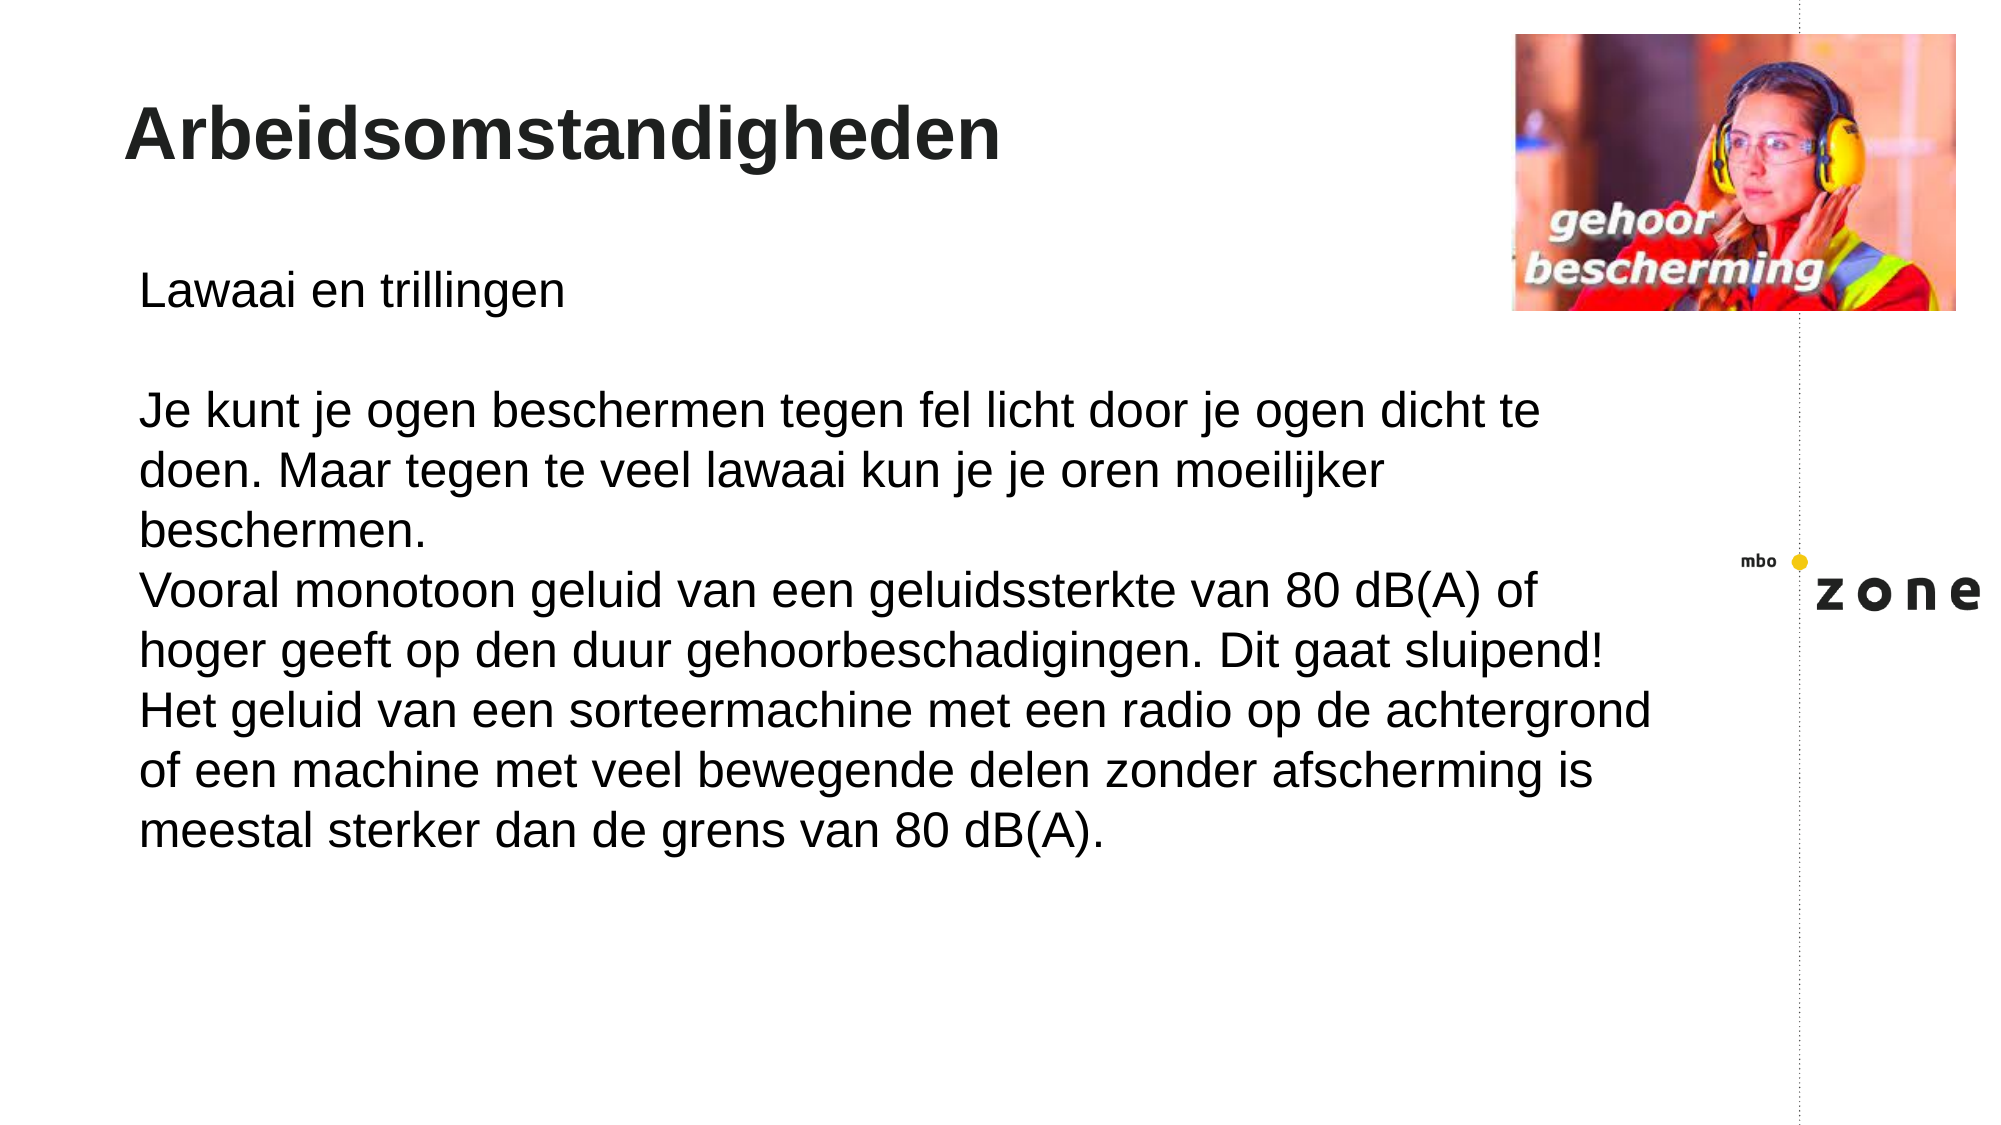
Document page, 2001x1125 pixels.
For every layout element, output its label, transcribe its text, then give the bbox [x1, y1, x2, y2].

text_box Lawaai en trillingen Je kunt je ogen beschermen tegen fel licht door je ogen dicht te doen. Maar tegen te veel lawaai kun je je oren moeilijker beschermen. Vooral monotoon geluid van een geluidssterkte van 80 dB(A) of hoger geeft op den duur gehoorbeschadigingen. Dit gaat sluipend! Het geluid van een sorteermachine met een radio op de achtergrond of een machine met veel bewegende delen zonder afscherming is meestal sterker dan de grens van 80 dB(A). [123, 250, 1692, 866]
title Arbeidsomstandigheden [123, 94, 1511, 250]
picture [1511, 0, 2001, 1125]
